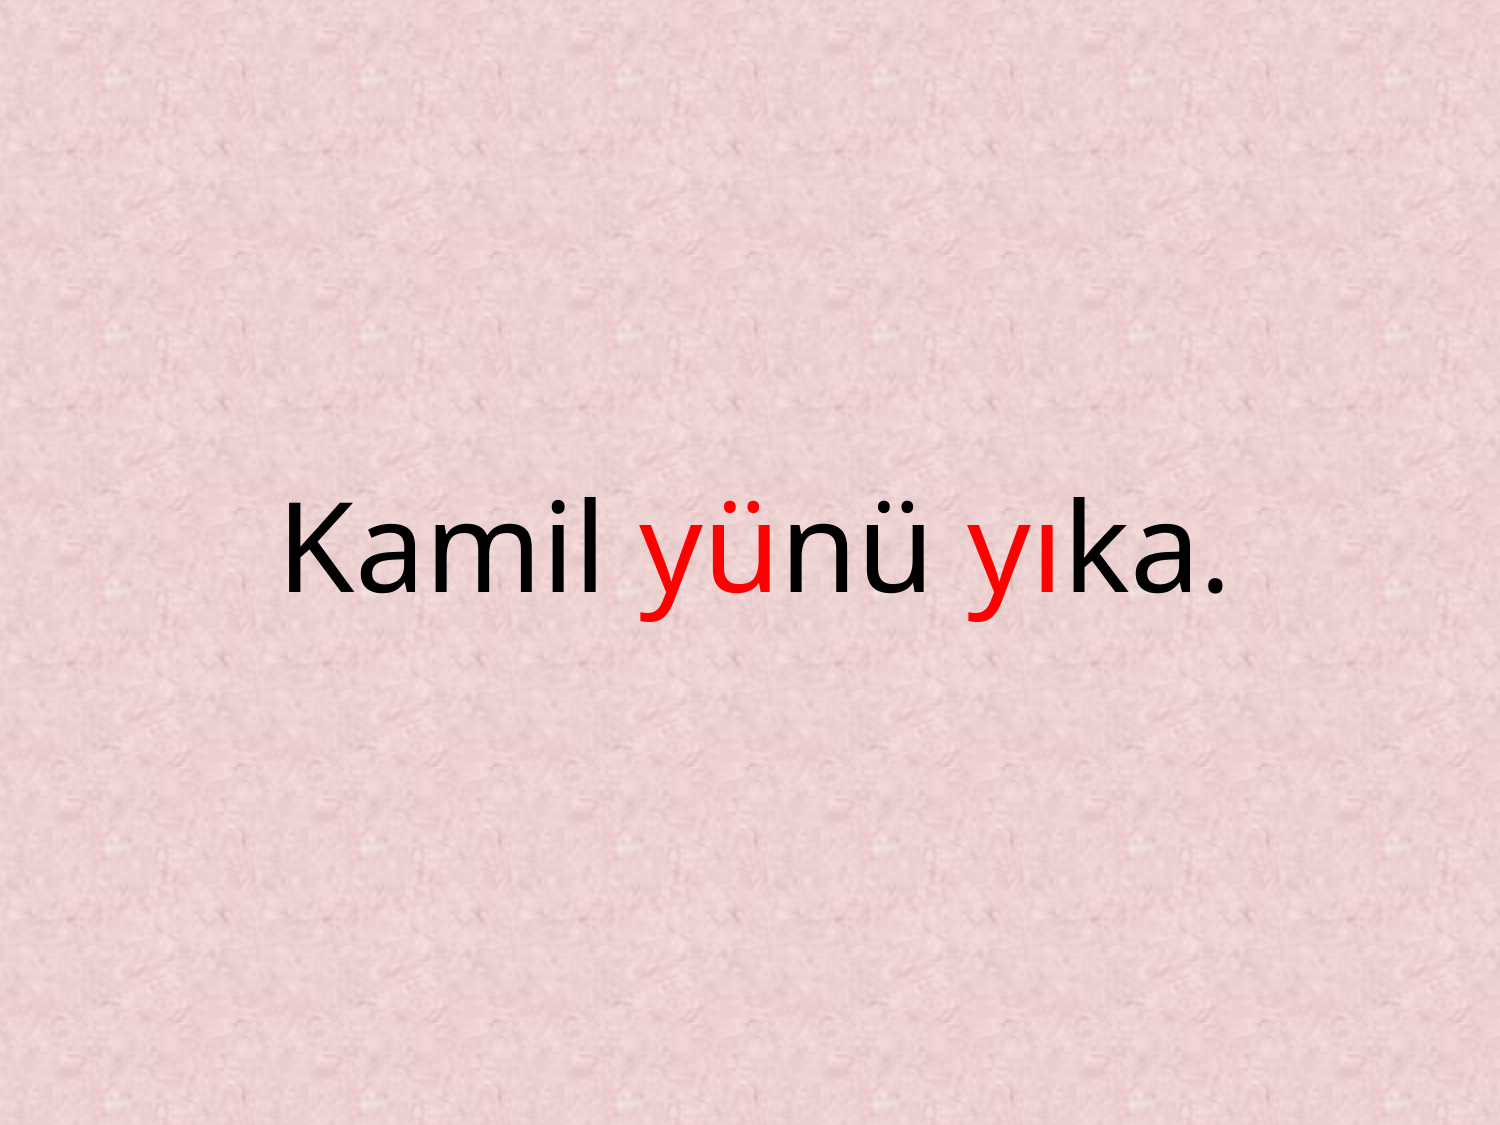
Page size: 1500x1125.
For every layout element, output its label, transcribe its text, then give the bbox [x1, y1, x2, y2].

title Kamil yünü yıka. [117, 421, 1393, 663]
